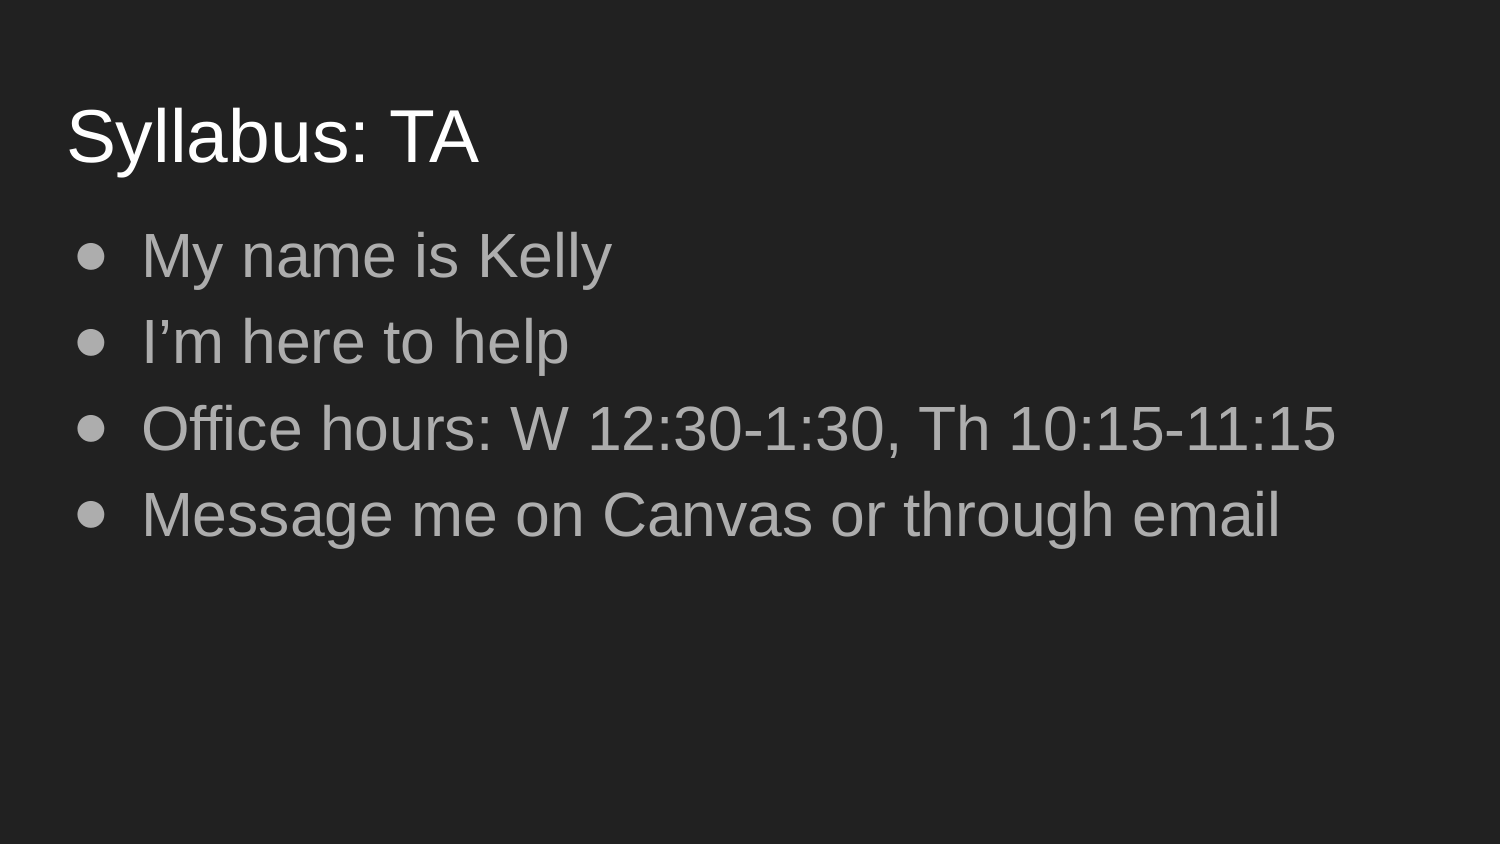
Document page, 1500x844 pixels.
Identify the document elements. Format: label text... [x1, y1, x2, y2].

title Syllabus: TA [51, 72, 1449, 167]
list My name is Kelly I’m here to help Office hours: W 12:30-1:30, Th 10:15-11:15 Message me on Canvas or through email [51, 189, 1449, 750]
